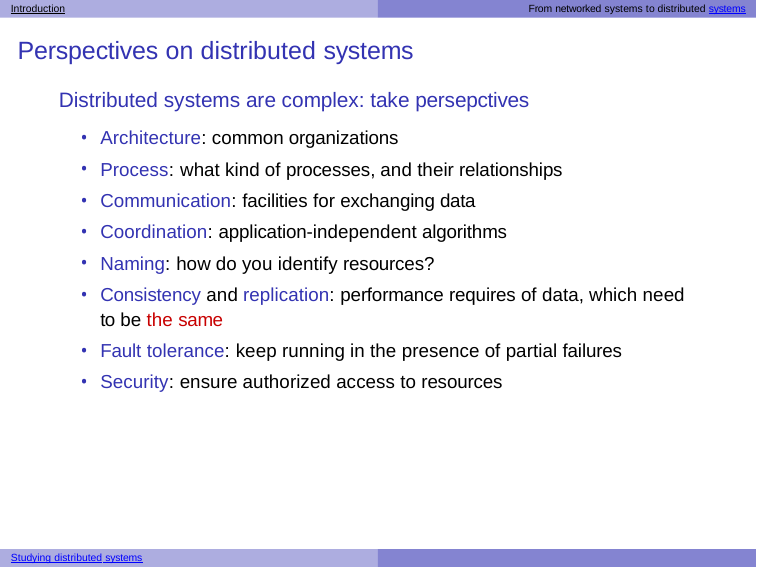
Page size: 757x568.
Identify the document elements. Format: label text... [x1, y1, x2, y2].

text_box Distributed systems are complex: take persepctives Architecture: common organizations Process: what kind of processes, and their relationships Communication: facilities for exchanging data Coordination: application-independent algorithms Naming: how do you identify resources? Consistency and replication: performance requires of data, which need to be the same Fault tolerance: keep running in the presence of partial failures Security: ensure authorized access to resources [54, 84, 701, 393]
title Perspectives on distributed systems [15, 32, 418, 130]
text_box [377, 549, 756, 567]
text_box [0, 549, 377, 567]
text_box Studying distributed systems [8, 549, 145, 564]
text_box Introduction From networked systems to distributed systems [8, 0, 748, 15]
